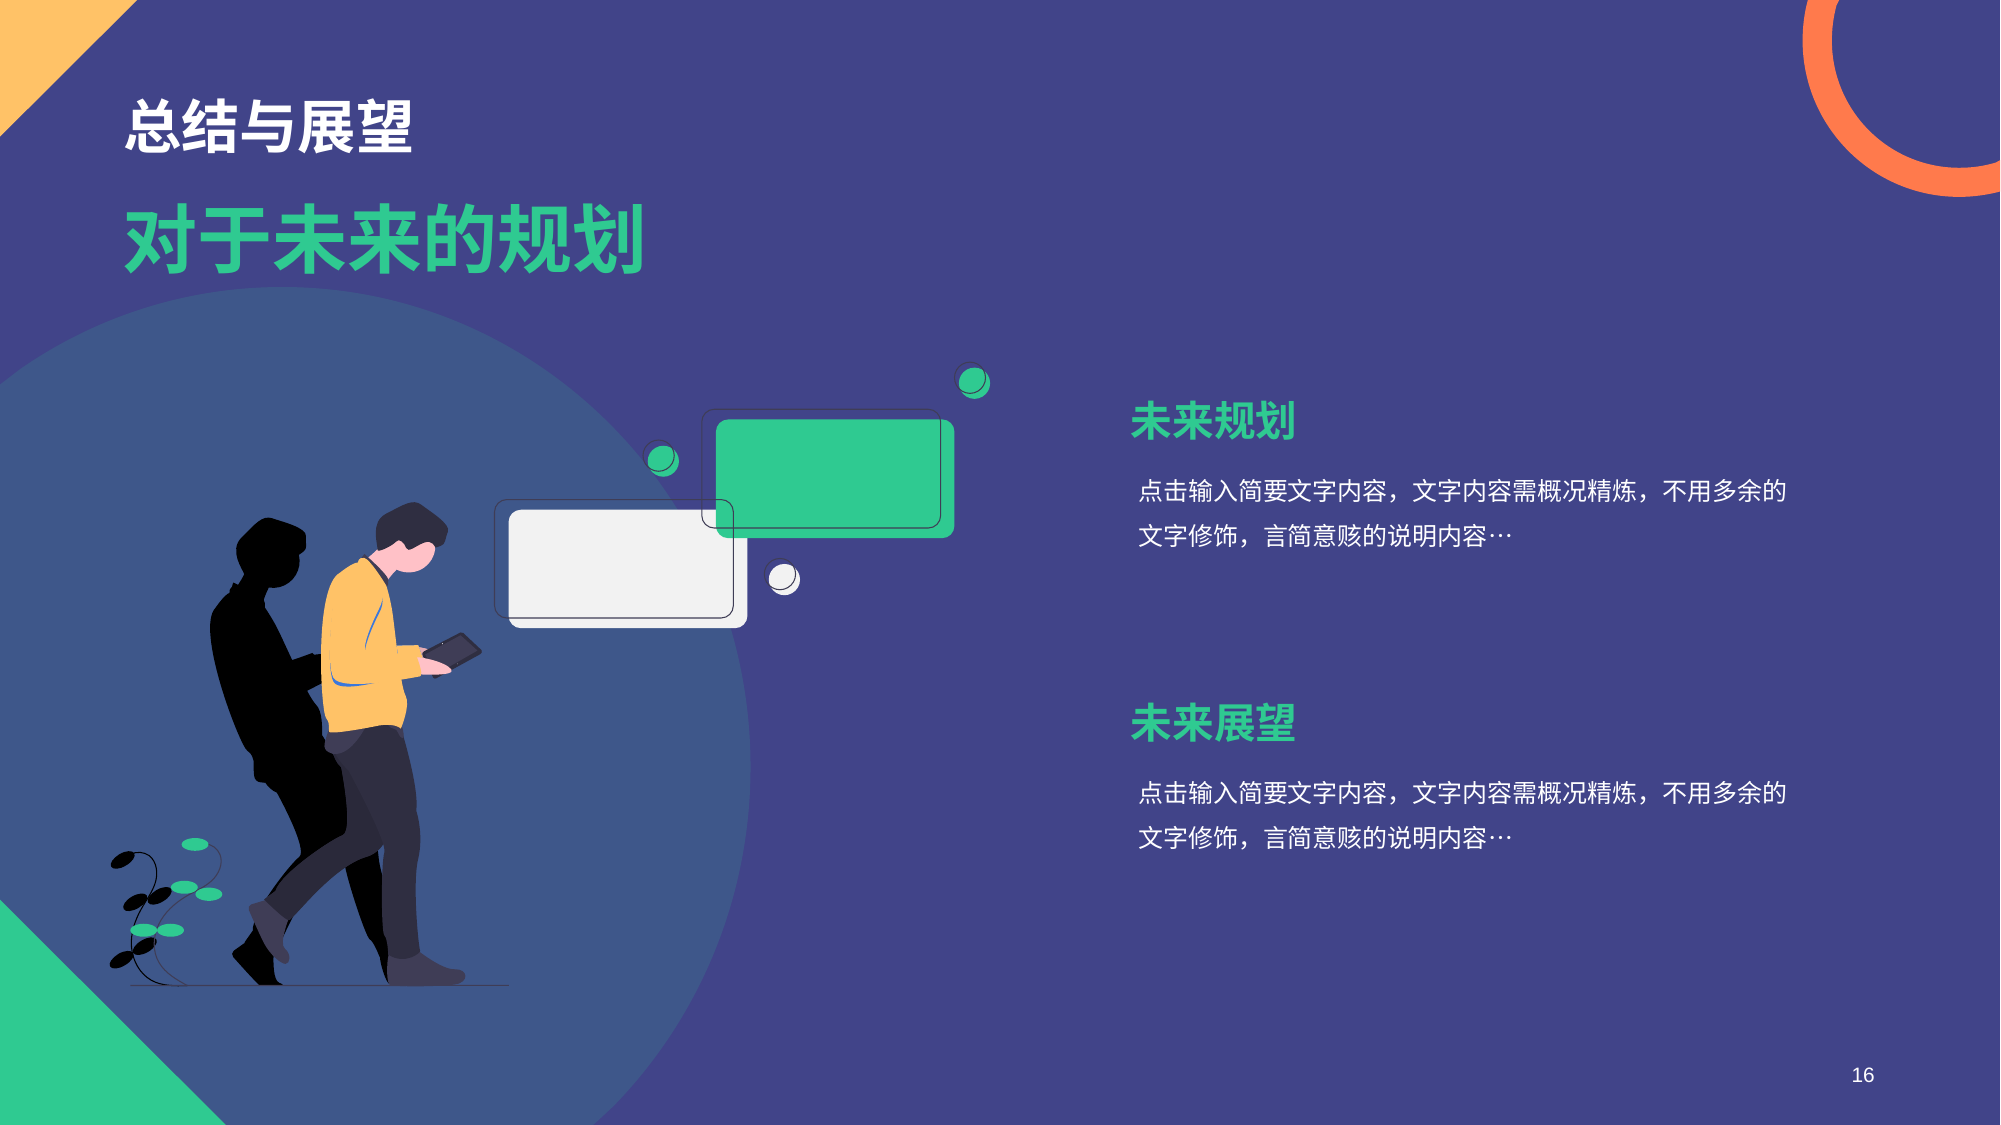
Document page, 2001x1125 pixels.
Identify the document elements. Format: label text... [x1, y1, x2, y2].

title 总结与展望 [108, 0, 1890, 169]
slide_number 16 [1824, 1056, 1890, 1092]
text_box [0, 286, 1824, 1125]
text_box 对于未来的规划 [108, 185, 954, 286]
